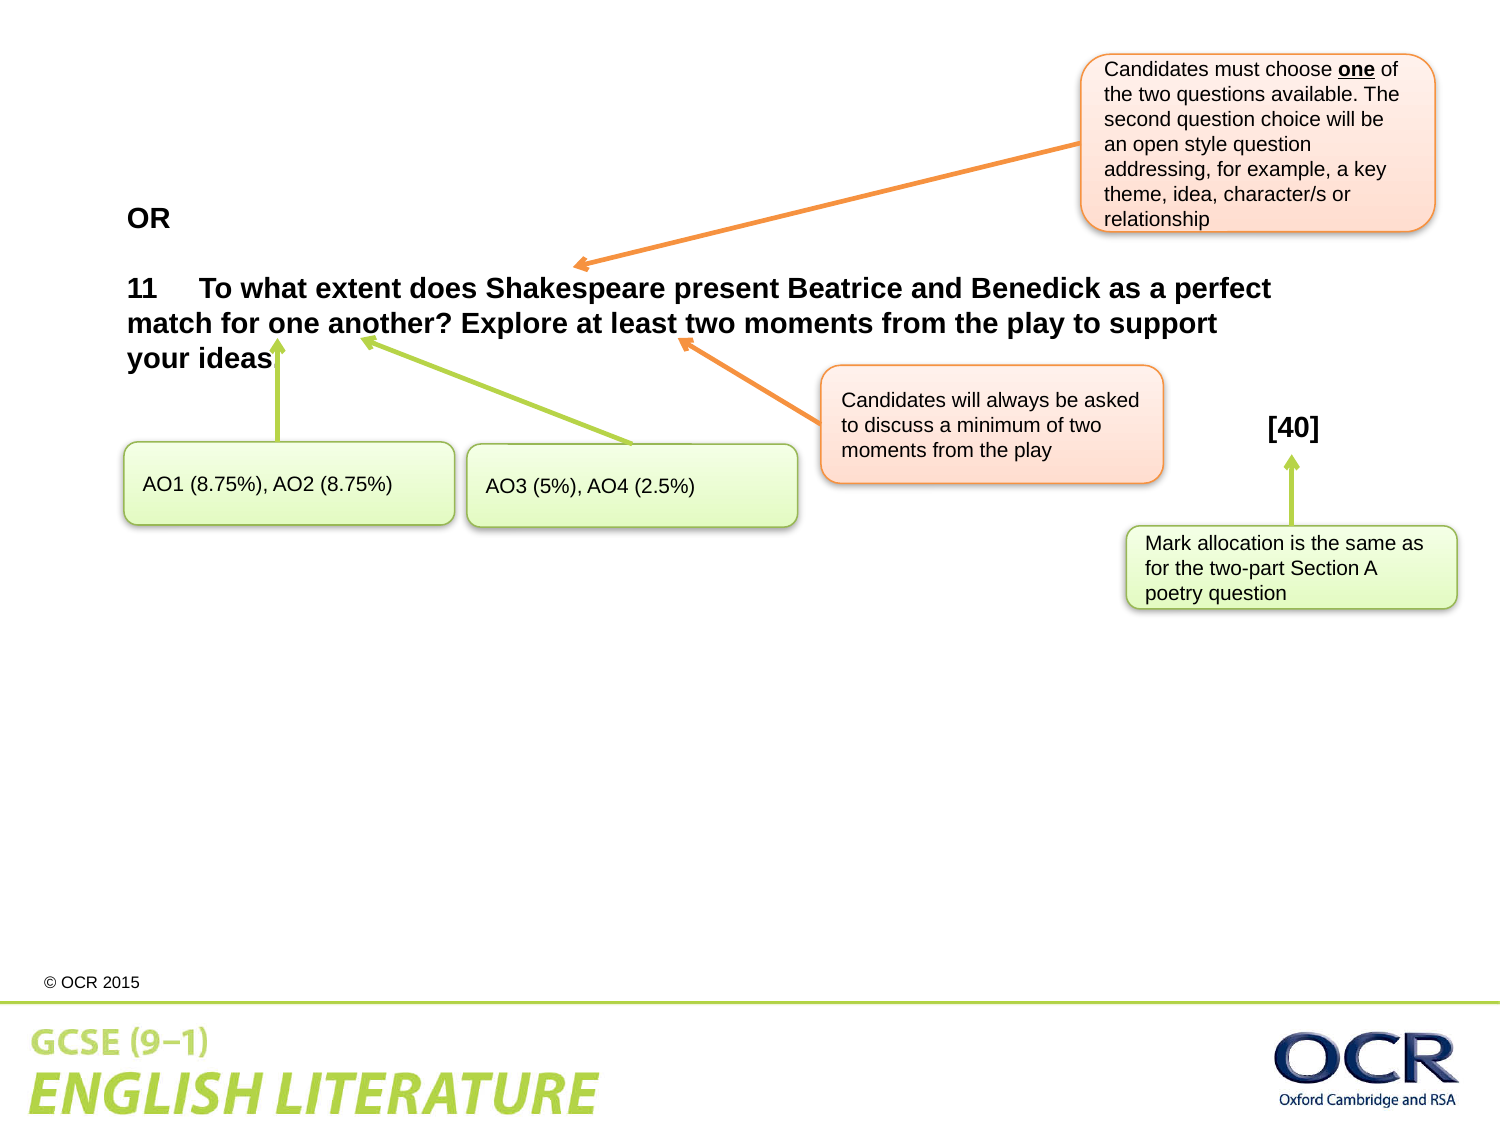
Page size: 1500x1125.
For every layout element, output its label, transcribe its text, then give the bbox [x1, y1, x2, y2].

text_box AO1 (8.75%), AO2 (8.75%) [123, 441, 456, 526]
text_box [677, 337, 822, 425]
picture [0, 1001, 1500, 1125]
text_box OR 11 To what extent does Shakespeare present Beatrice and Benedick as a perfect match for one another? Explore at least two moments from the play to support your ideas. [40] [112, 191, 1365, 452]
text_box Candidates must choose one of the two questions available. The second question choice will be an open style question addressing, for example, a key theme, idea, character/s or relationship [1080, 53, 1436, 233]
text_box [572, 142, 1081, 268]
text_box Mark allocation is the same as for the two-part Section A poetry question [1125, 525, 1458, 610]
text_box Candidates will always be asked to discuss a minimum of two moments from the play [820, 364, 1165, 485]
text_box AO3 (5%), AO4 (2.5%) [466, 443, 799, 528]
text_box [359, 337, 633, 445]
